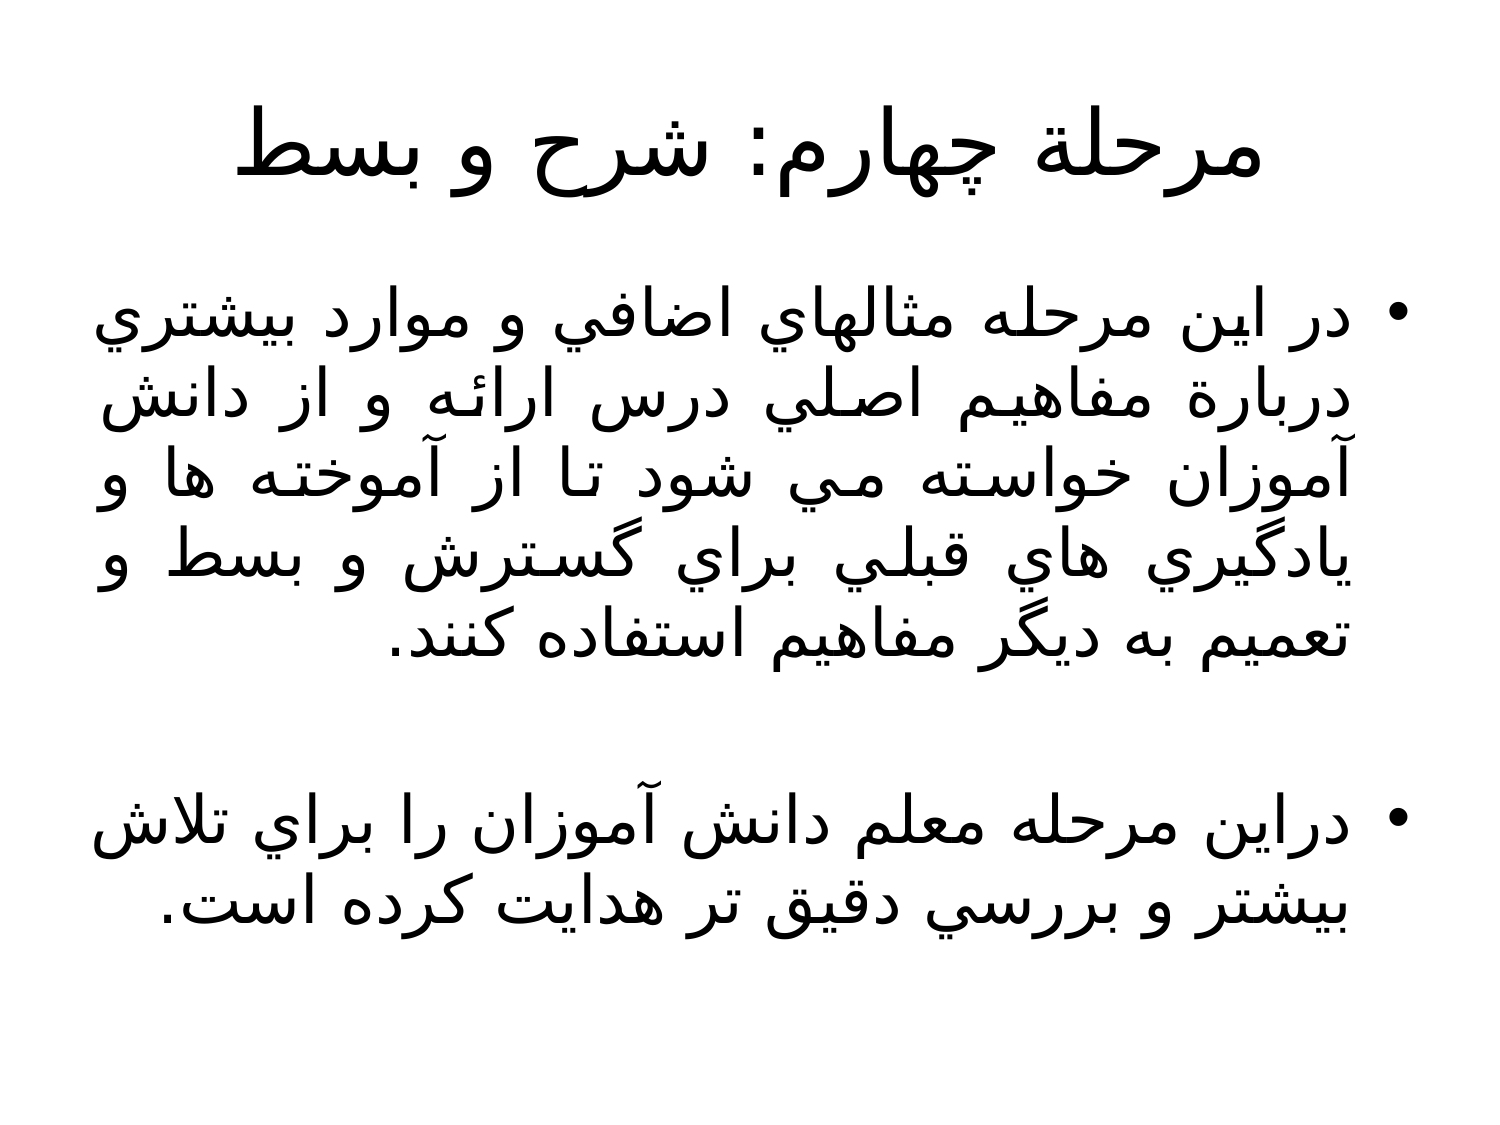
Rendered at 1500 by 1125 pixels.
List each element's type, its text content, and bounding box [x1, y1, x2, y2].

title مرحلة چهارم: شرح و بسط [75, 45, 1425, 233]
list در اين مرحله مثالهاي اضافي و موارد بيشتري دربارة مفاهيم اصلي درس ارائه و از دانش آموزان خواسته مي شود تا از آموخته ها و يادگيري هاي قبلي براي گسترش و بسط و تعميم به ديگر مفاهيم استفاده كنند. دراين مرحله معلم دانش آموزان را براي تلاش بيشتر و بررسي دقيق تر هدايت كرده است. [75, 262, 1425, 1005]
